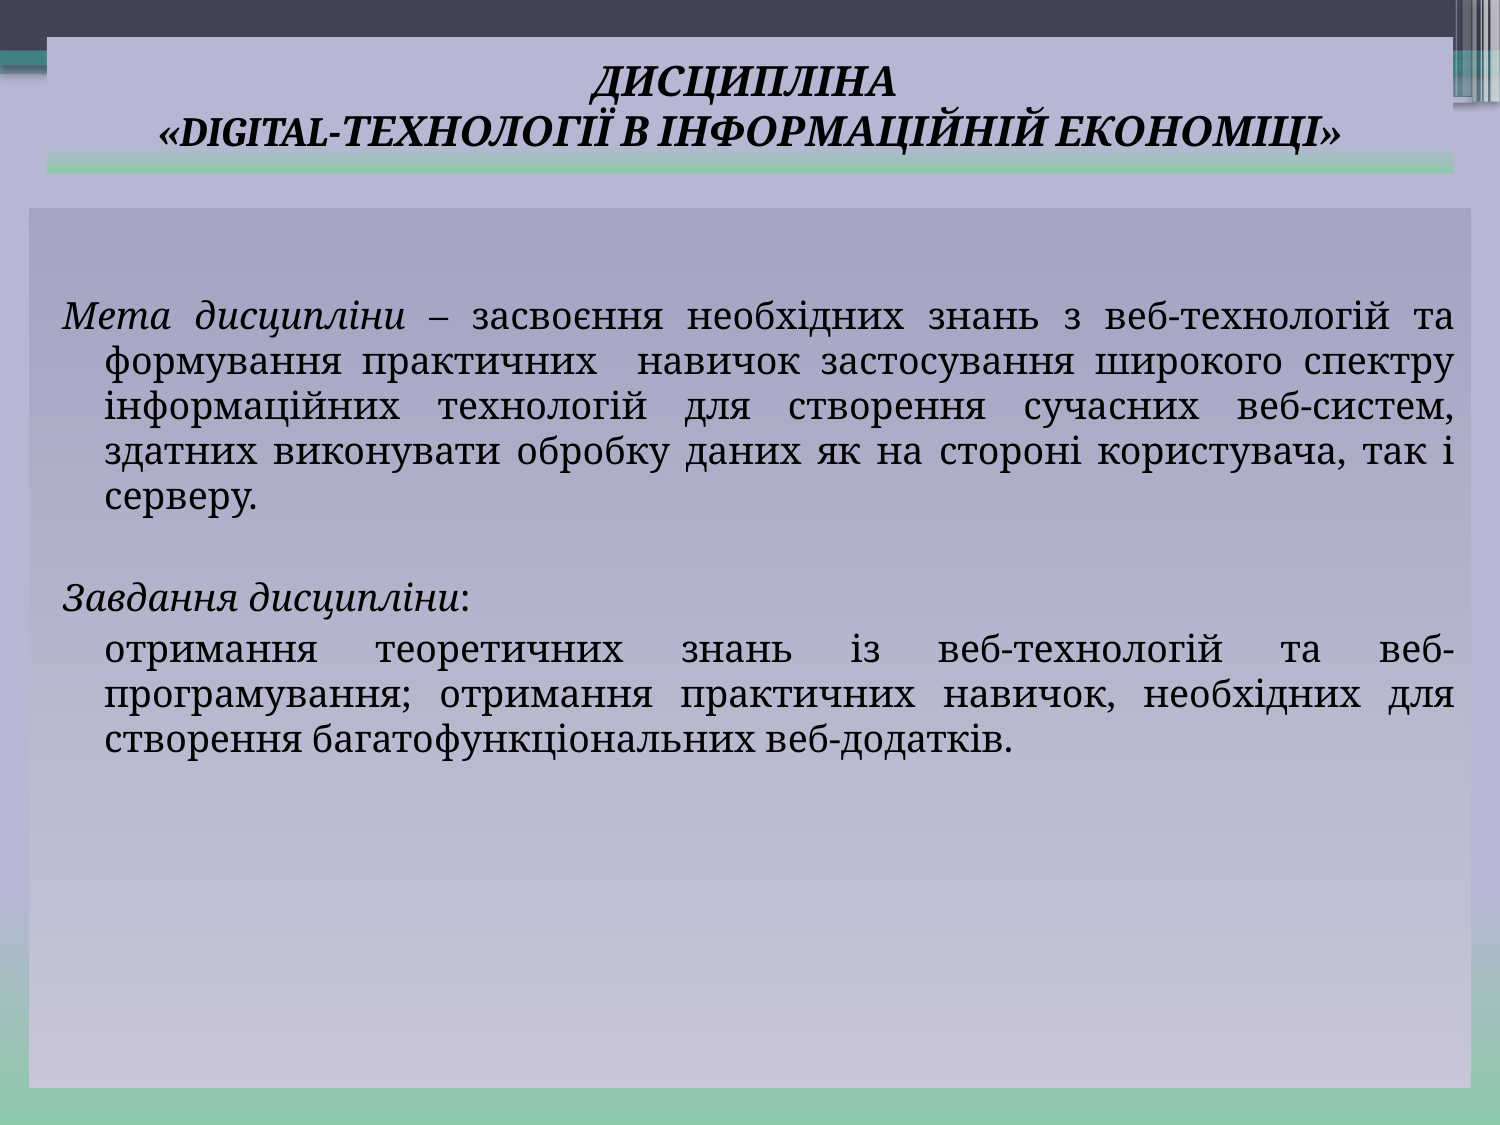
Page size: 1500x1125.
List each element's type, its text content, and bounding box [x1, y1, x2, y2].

list Мета дисципліни – засвоєння необхідних знань з веб-технологій та формування практичних навичок застосування широкого спектру інформаційних технологій для створення сучасних веб-систем, здатних виконувати обробку даних як на стороні користувача, так і серверу. Завдання дисципліни: отримання теоретичних знань із веб-технологій та веб-програмування; отримання практичних навичок, необхідних для створення багатофункціональних веб-додатків. [29, 208, 1471, 1088]
title ДИСЦИПЛІНА «DIGITAL-ТЕХНОЛОГІЇ В ІНФОРМАЦІЙНІЙ ЕКОНОМІЦІ» [46, 37, 1454, 173]
